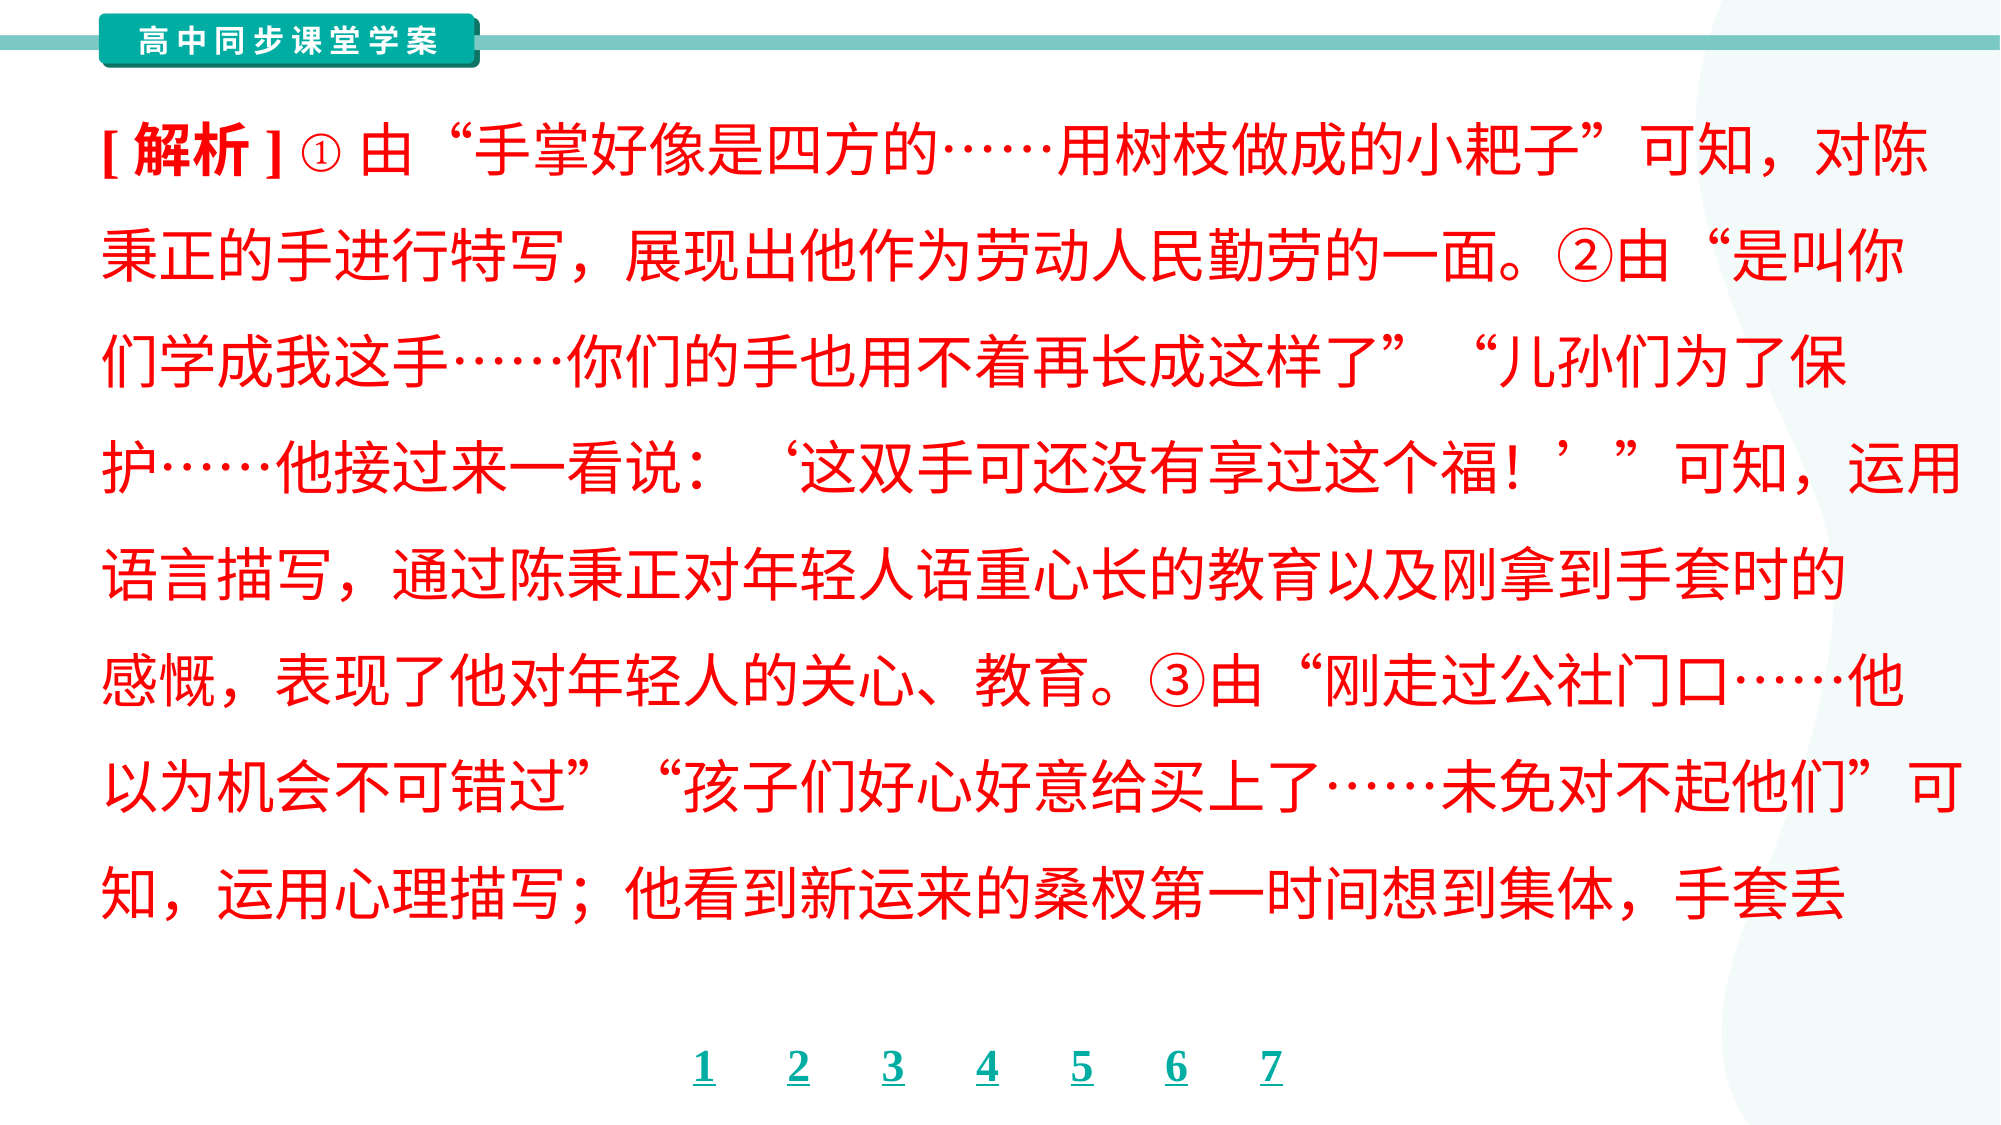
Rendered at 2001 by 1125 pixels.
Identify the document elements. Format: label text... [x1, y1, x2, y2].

picture [0, 0, 2000, 1125]
text_box [解析] ①由“手掌好像是四方的……用树枝做成的小耙子”可知，对陈 秉正的手进行特写，展现出他作为劳动人民勤劳的一面。②由“是叫你 们学成我这手……你们的手也用不着再长成这样了”“儿孙们为了保 护……他接过来一看说：‘这双手可还没有享过这个福！’”可知，运用 语言描写，通过陈秉正对年轻人语重心长的教育以及刚拿到手套时的 感慨，表现了他对年轻人的关心、教育。③由“刚走过公社门口……他 以为机会不可错过”“孩子们好心好意给买上了……未免对不起他们”可 知，运用心理描写；他看到新运来的桑杈第一时间想到集体，手套丢 [100, 76, 1899, 927]
